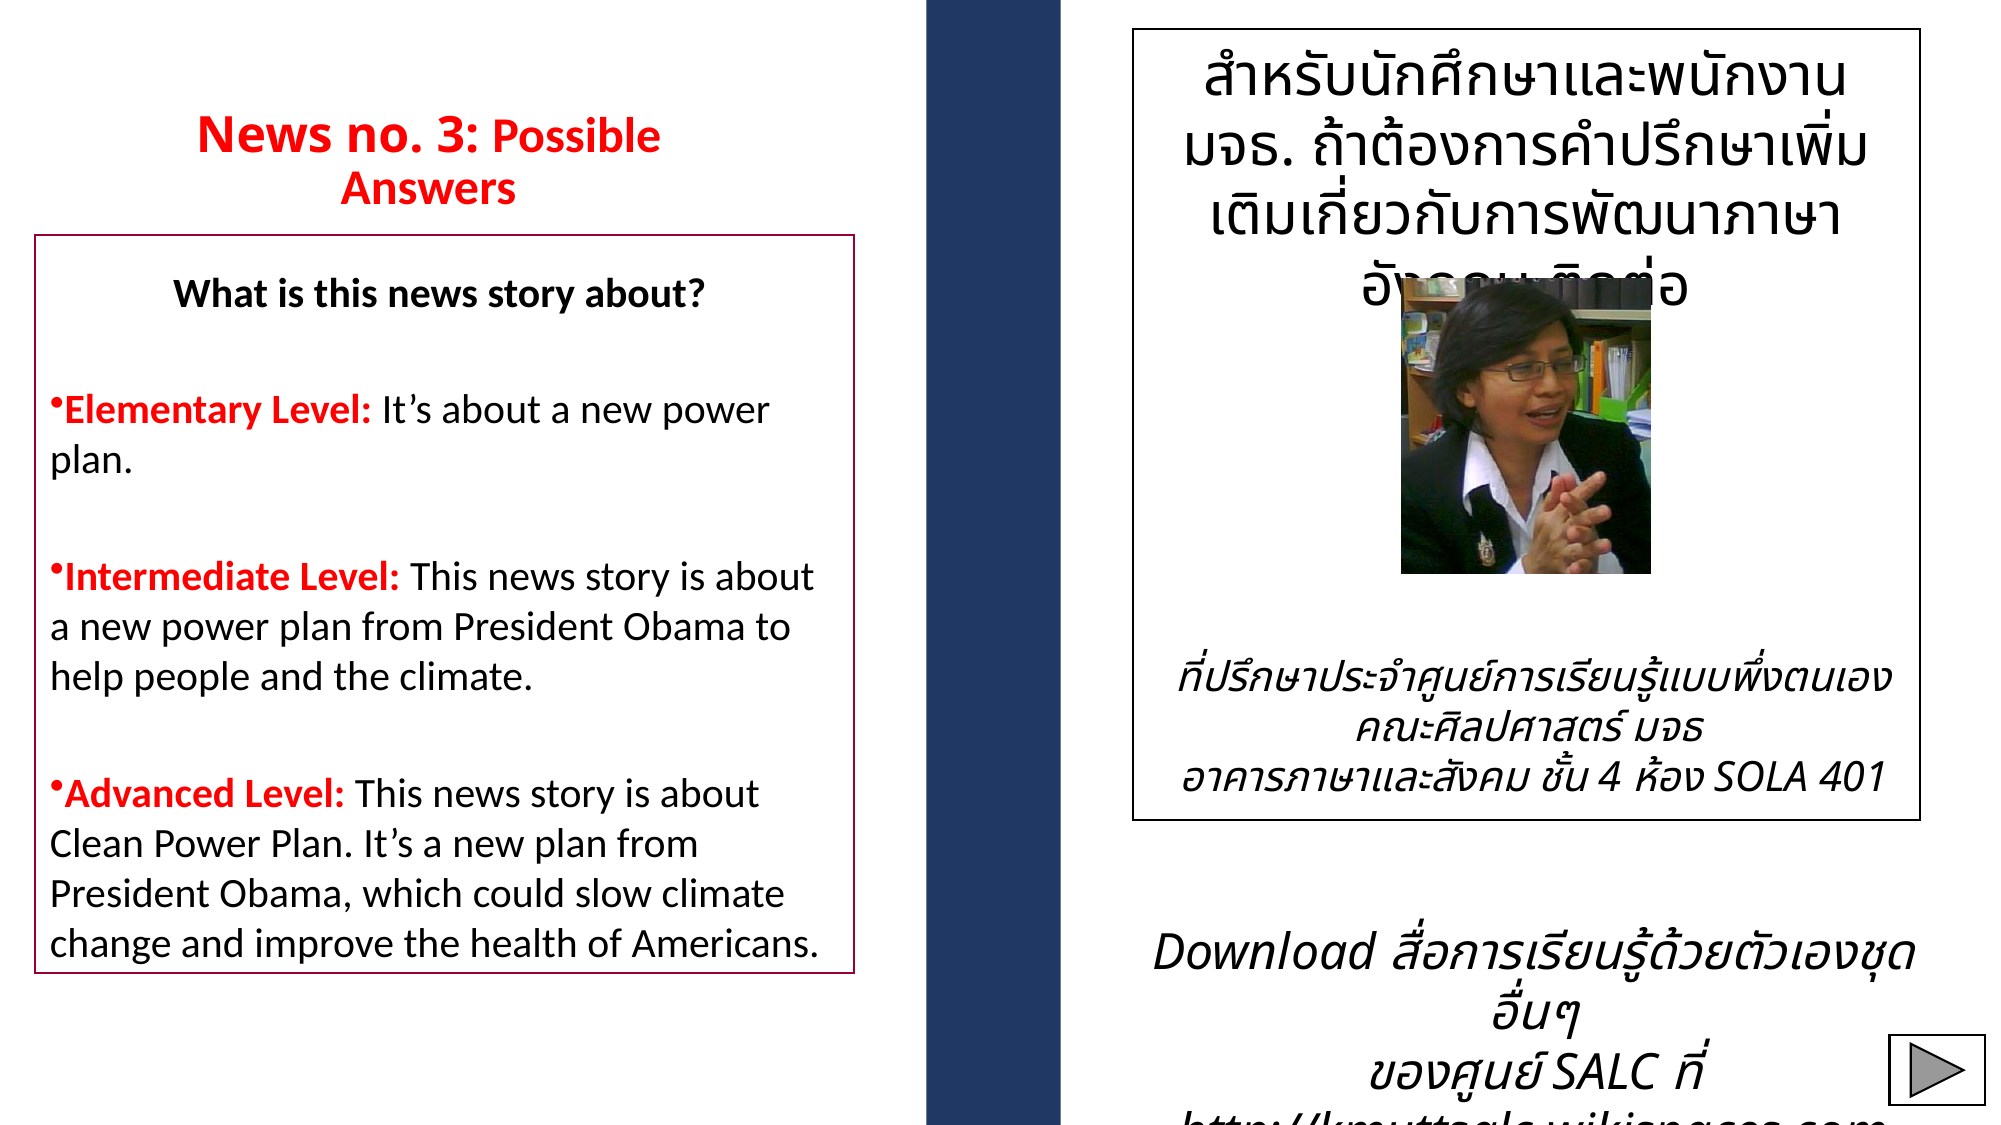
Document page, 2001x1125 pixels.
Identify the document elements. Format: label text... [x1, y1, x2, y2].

text_box ที่ปรึกษาประจำศูนย์การเรียนรู้แบบพึ่งตนเอง คณะศิลปศาสตร์ มจธ อาคารภาษาและสังคม ชั้น 4 ห้อง SOLA 401 Download สื่อการเรียนรู้ด้วยตัวเองชุดอื่นๆ ของศูนย์ SALC ที่ http://kmuttsalc.wikispaces.com [1132, 641, 1935, 1125]
text_box [925, 0, 1062, 1125]
text_box What is this news story about? Elementary Level: It’s about a new power plan. Intermediate Level: This news story is about a new power plan from President Obama to help people and the climate. Advanced Level: This news story is about Clean Power Plan. It’s a new plan from President Obama, which could slow climate change and improve the health of Americans. [35, 234, 855, 974]
table_header News no. 3: Possible Answers [91, 91, 767, 234]
picture [1401, 277, 1651, 574]
text_box สำหรับนักศึกษาและพนักงาน มจธ. ถ้าต้องการคำปรึกษาเพิ่มเติมเกี่ยวกับการพัฒนาภาษาอังกฤษ ติดต่อ [1132, 28, 1921, 641]
text_box [1935, 1034, 1986, 1106]
